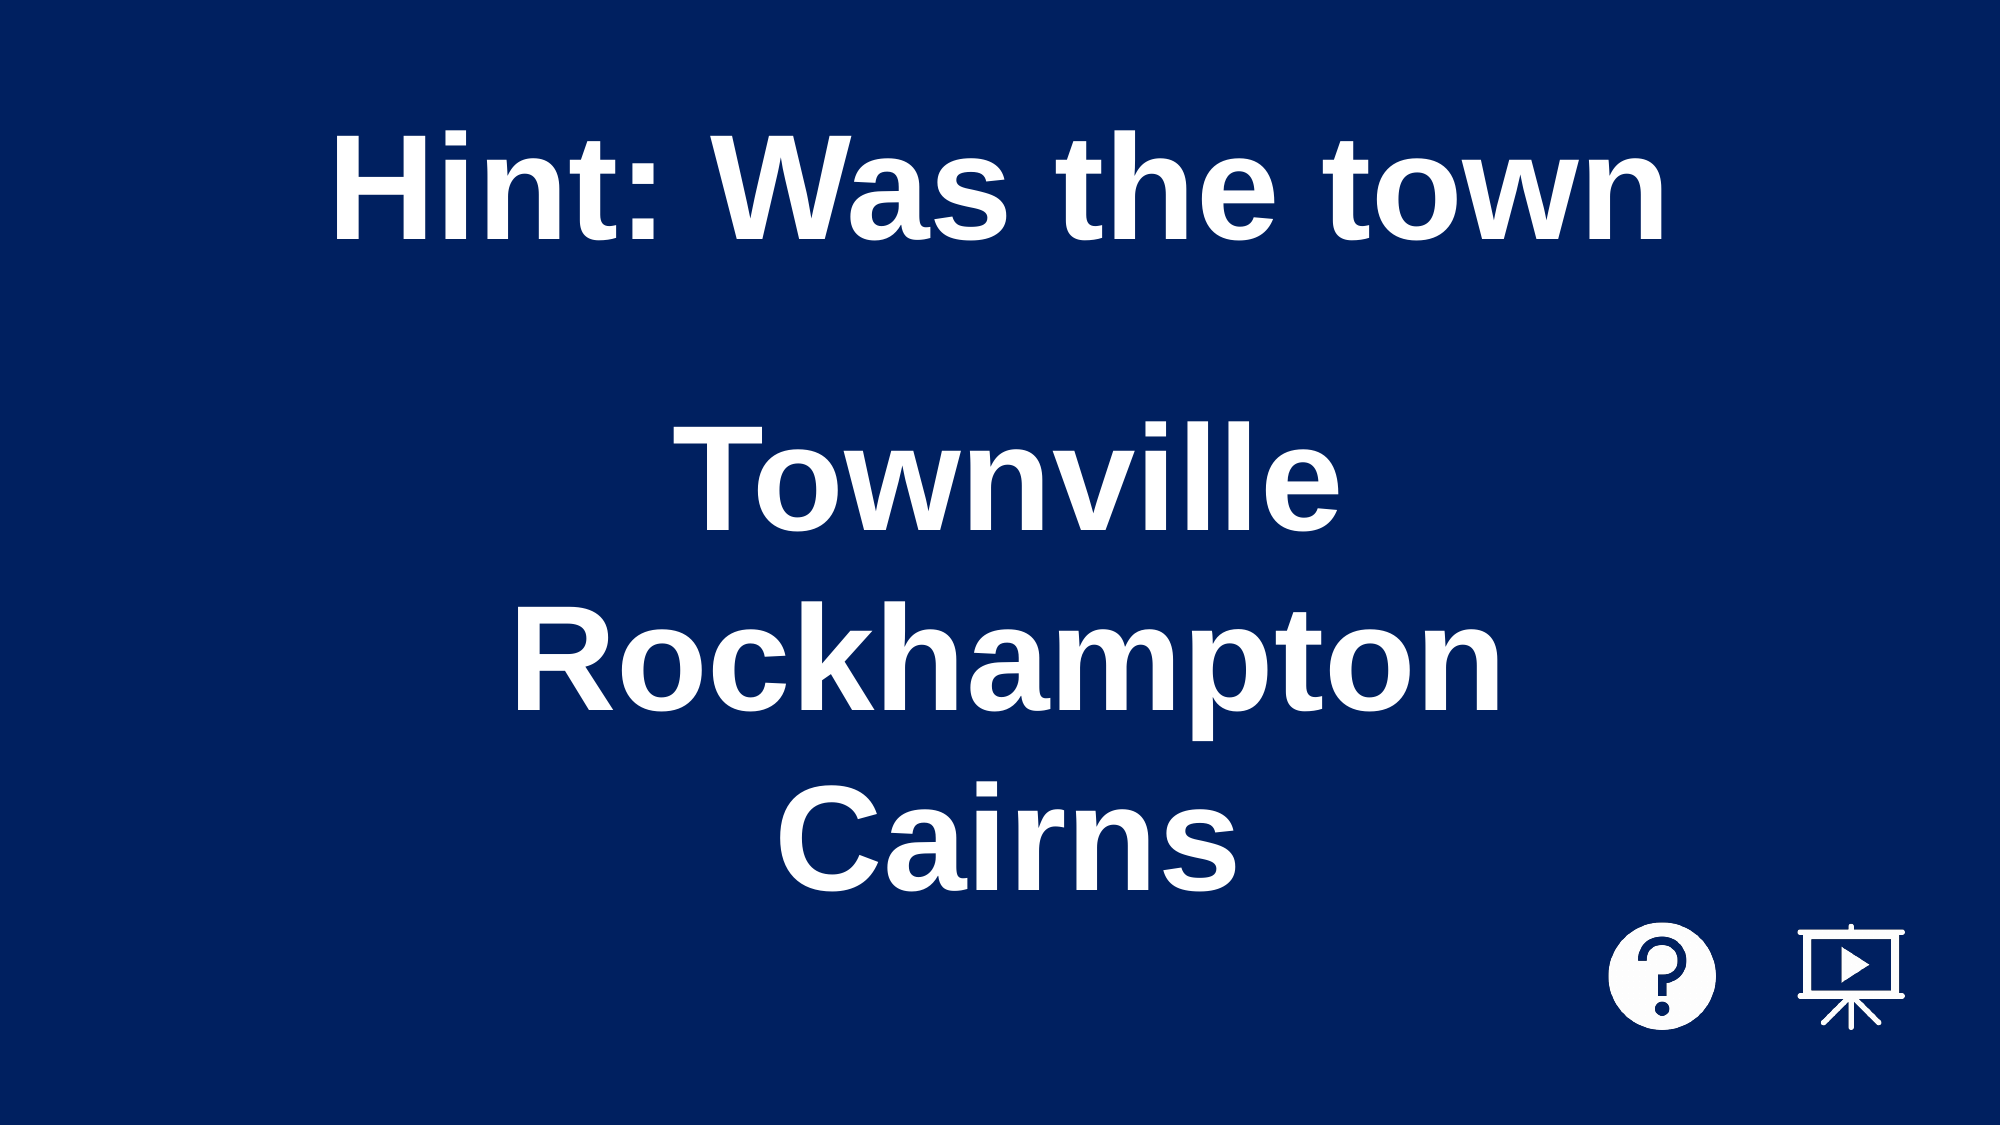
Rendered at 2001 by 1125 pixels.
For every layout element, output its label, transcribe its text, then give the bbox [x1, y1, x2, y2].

text_box Hint: Was the town [0, 81, 2000, 277]
picture [1594, 908, 1730, 1044]
picture [1783, 908, 1919, 1044]
text_box Townville Rockhampton Cairns [117, 372, 1900, 928]
